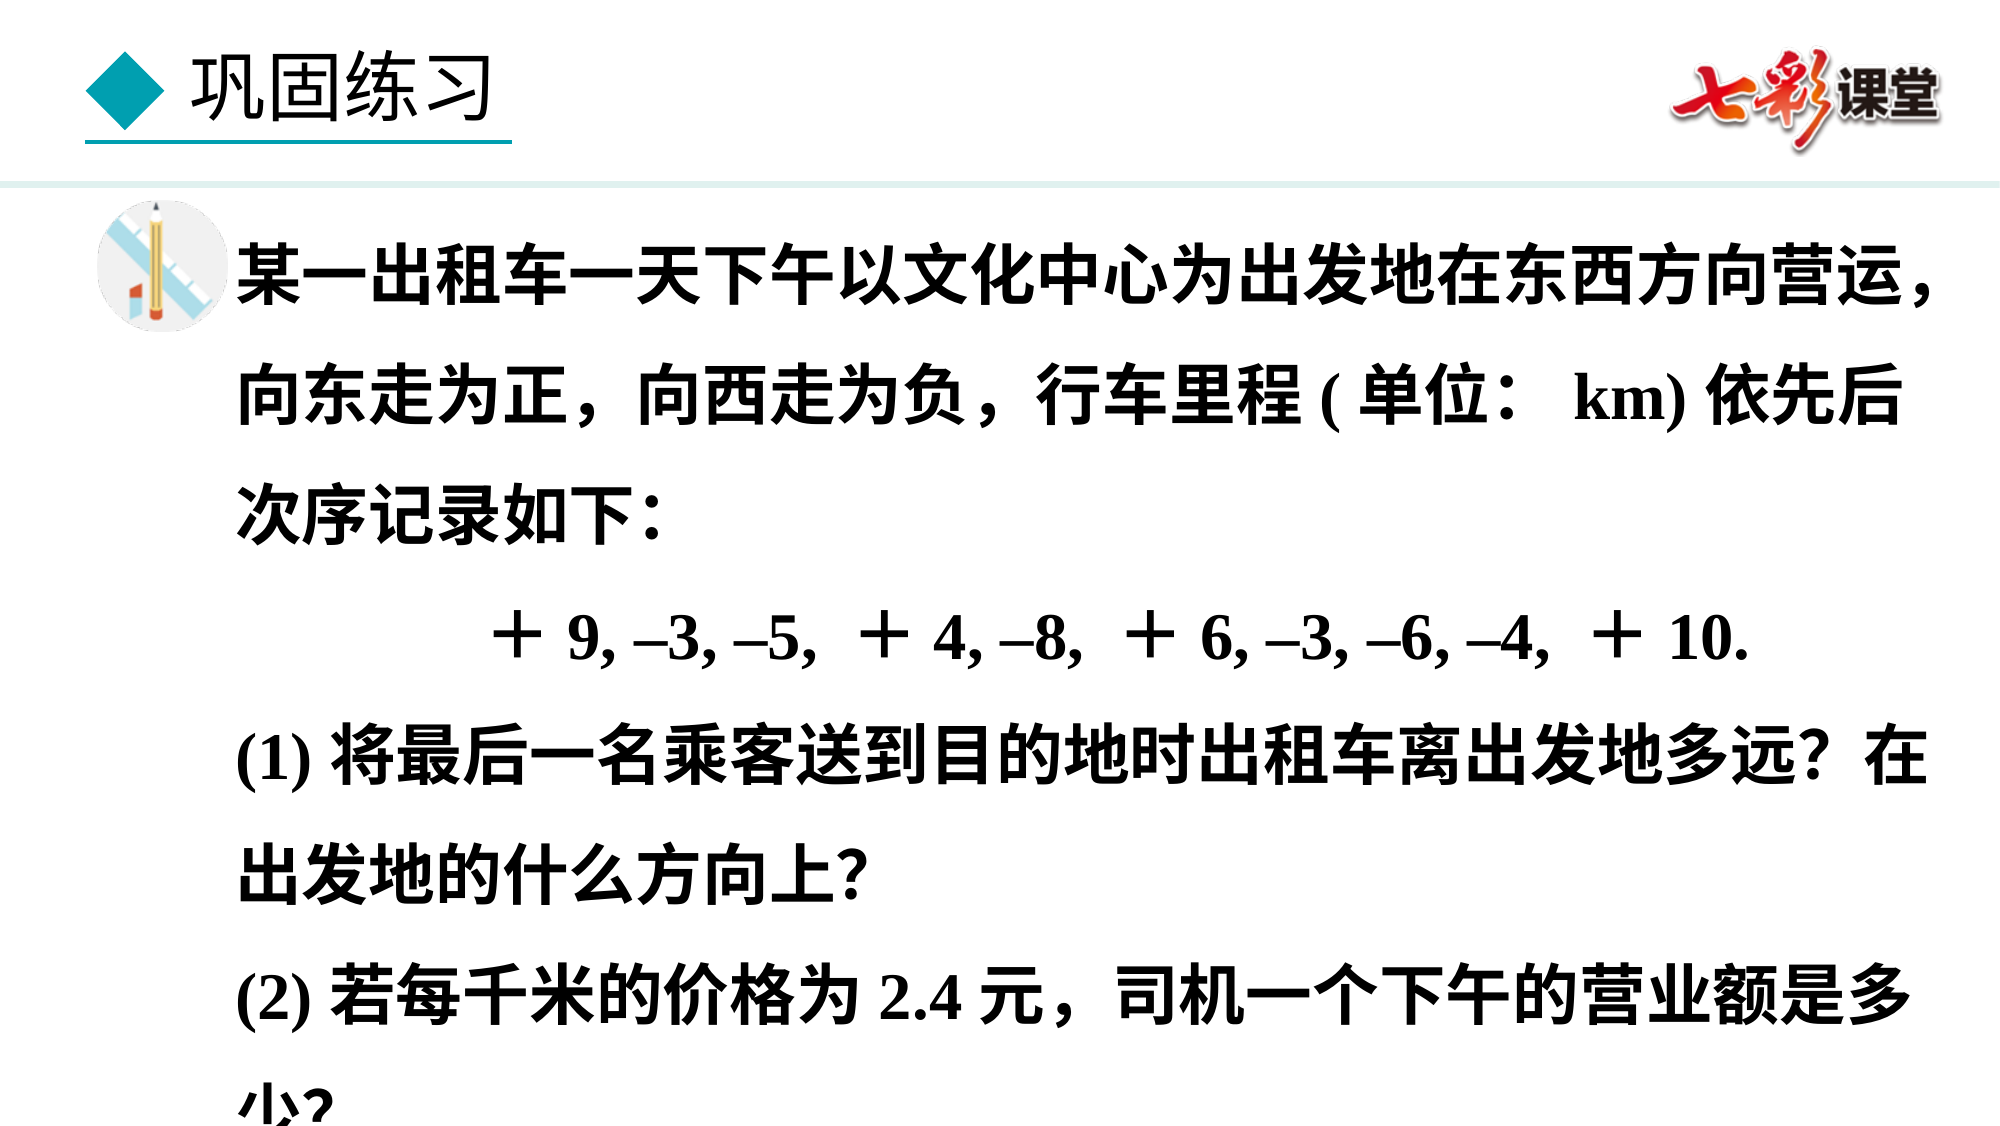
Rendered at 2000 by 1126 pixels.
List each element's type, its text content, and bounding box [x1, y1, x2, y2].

picture [1666, 42, 1948, 157]
text_box 某一出租车一天下午以文化中心为出发地在东西方向营运，向东走为正，向西走为负，行车里程(单位：km)依先后次序记录如下： ＋9, –3, –5, ＋4, –8, ＋6, –3, –6, –4, ＋10. (1)将最后一名乘客送到目的地时出租车离出发地多远？在出发地的什么方向上？ (2)若每千米的价格为2.4元，司机一个下午的营业额是多少？ [215, 183, 1959, 1126]
picture [96, 199, 229, 332]
